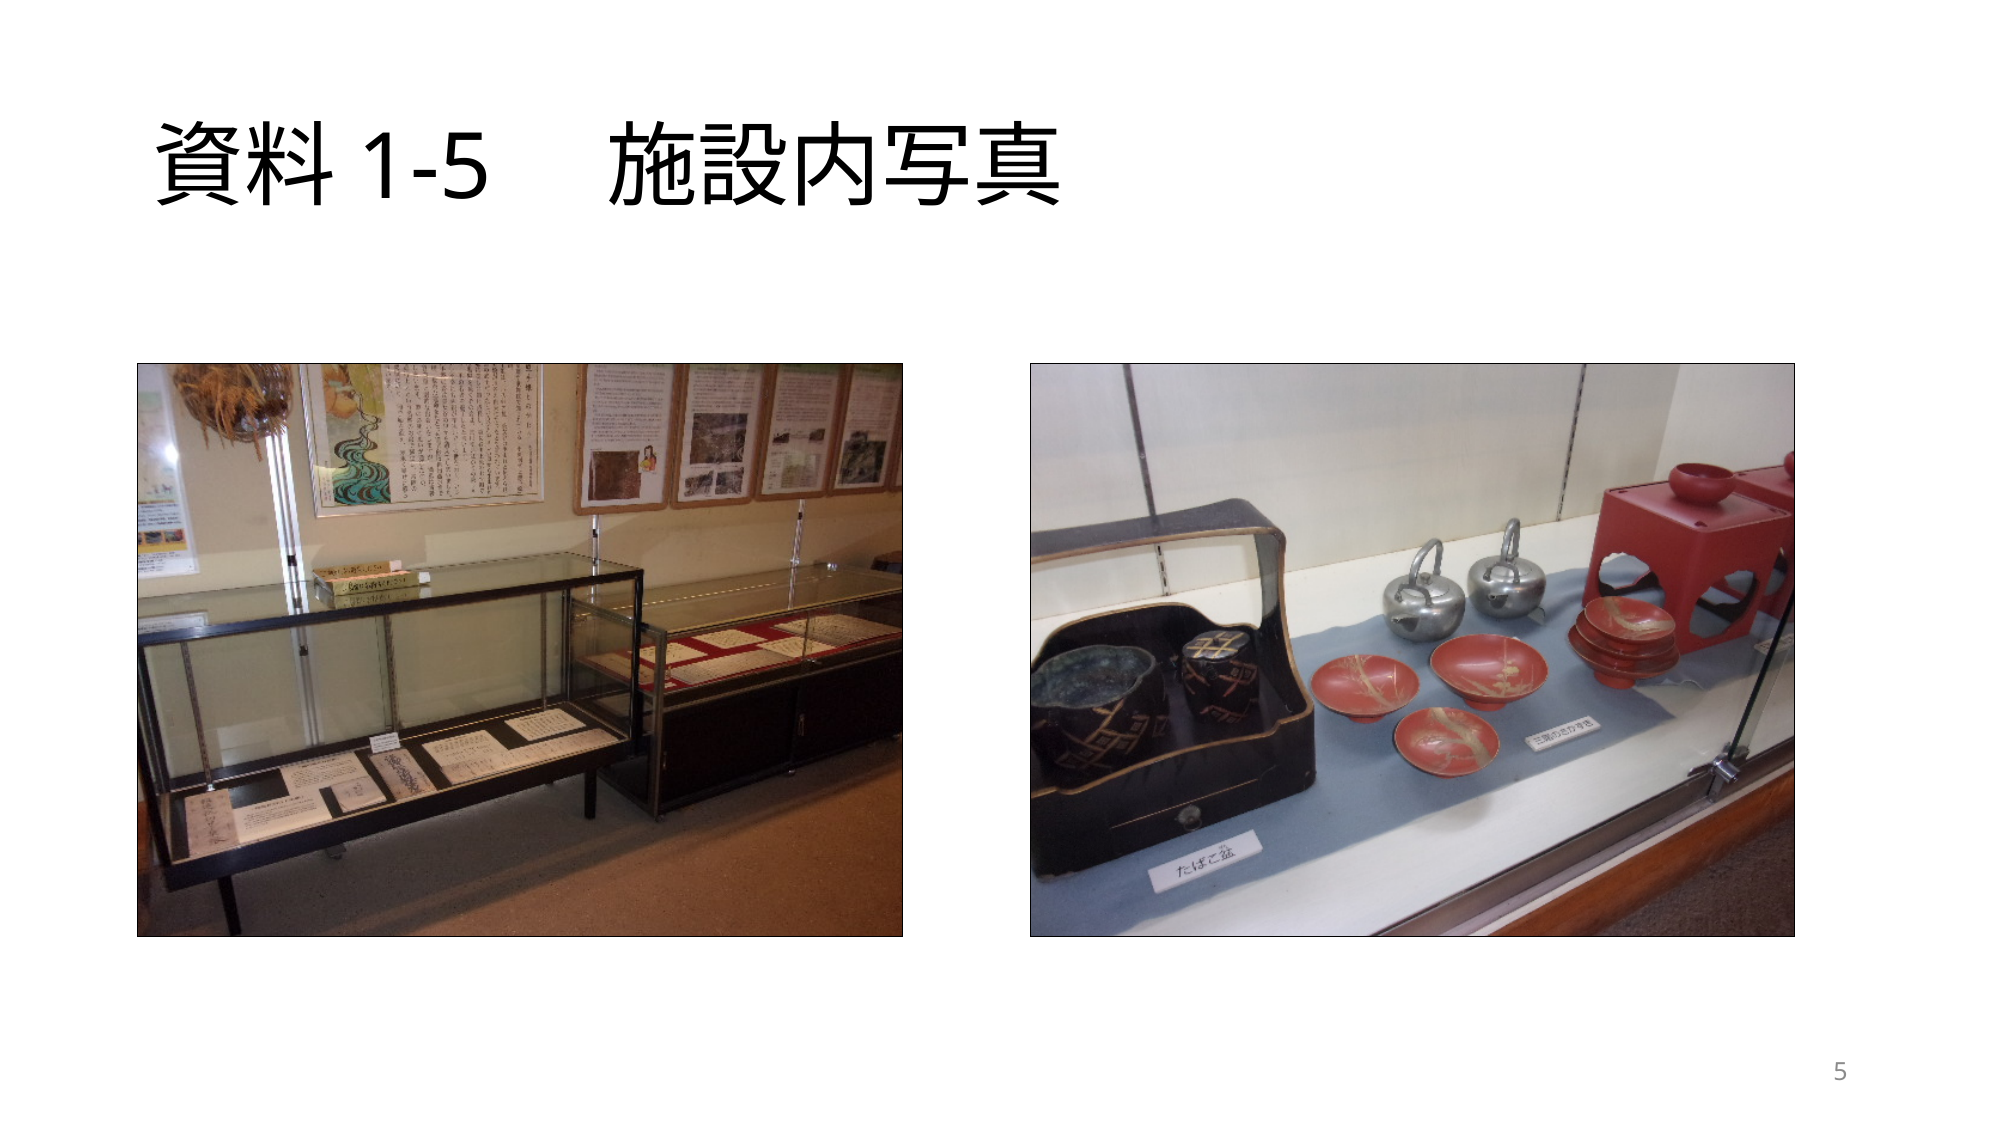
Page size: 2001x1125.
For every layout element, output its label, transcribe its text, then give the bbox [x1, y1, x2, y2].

picture [1030, 363, 1795, 937]
picture [137, 363, 903, 937]
title 資料1-5 施設内写真 [137, 59, 1863, 278]
slide_number 5 [1412, 1042, 1863, 1103]
